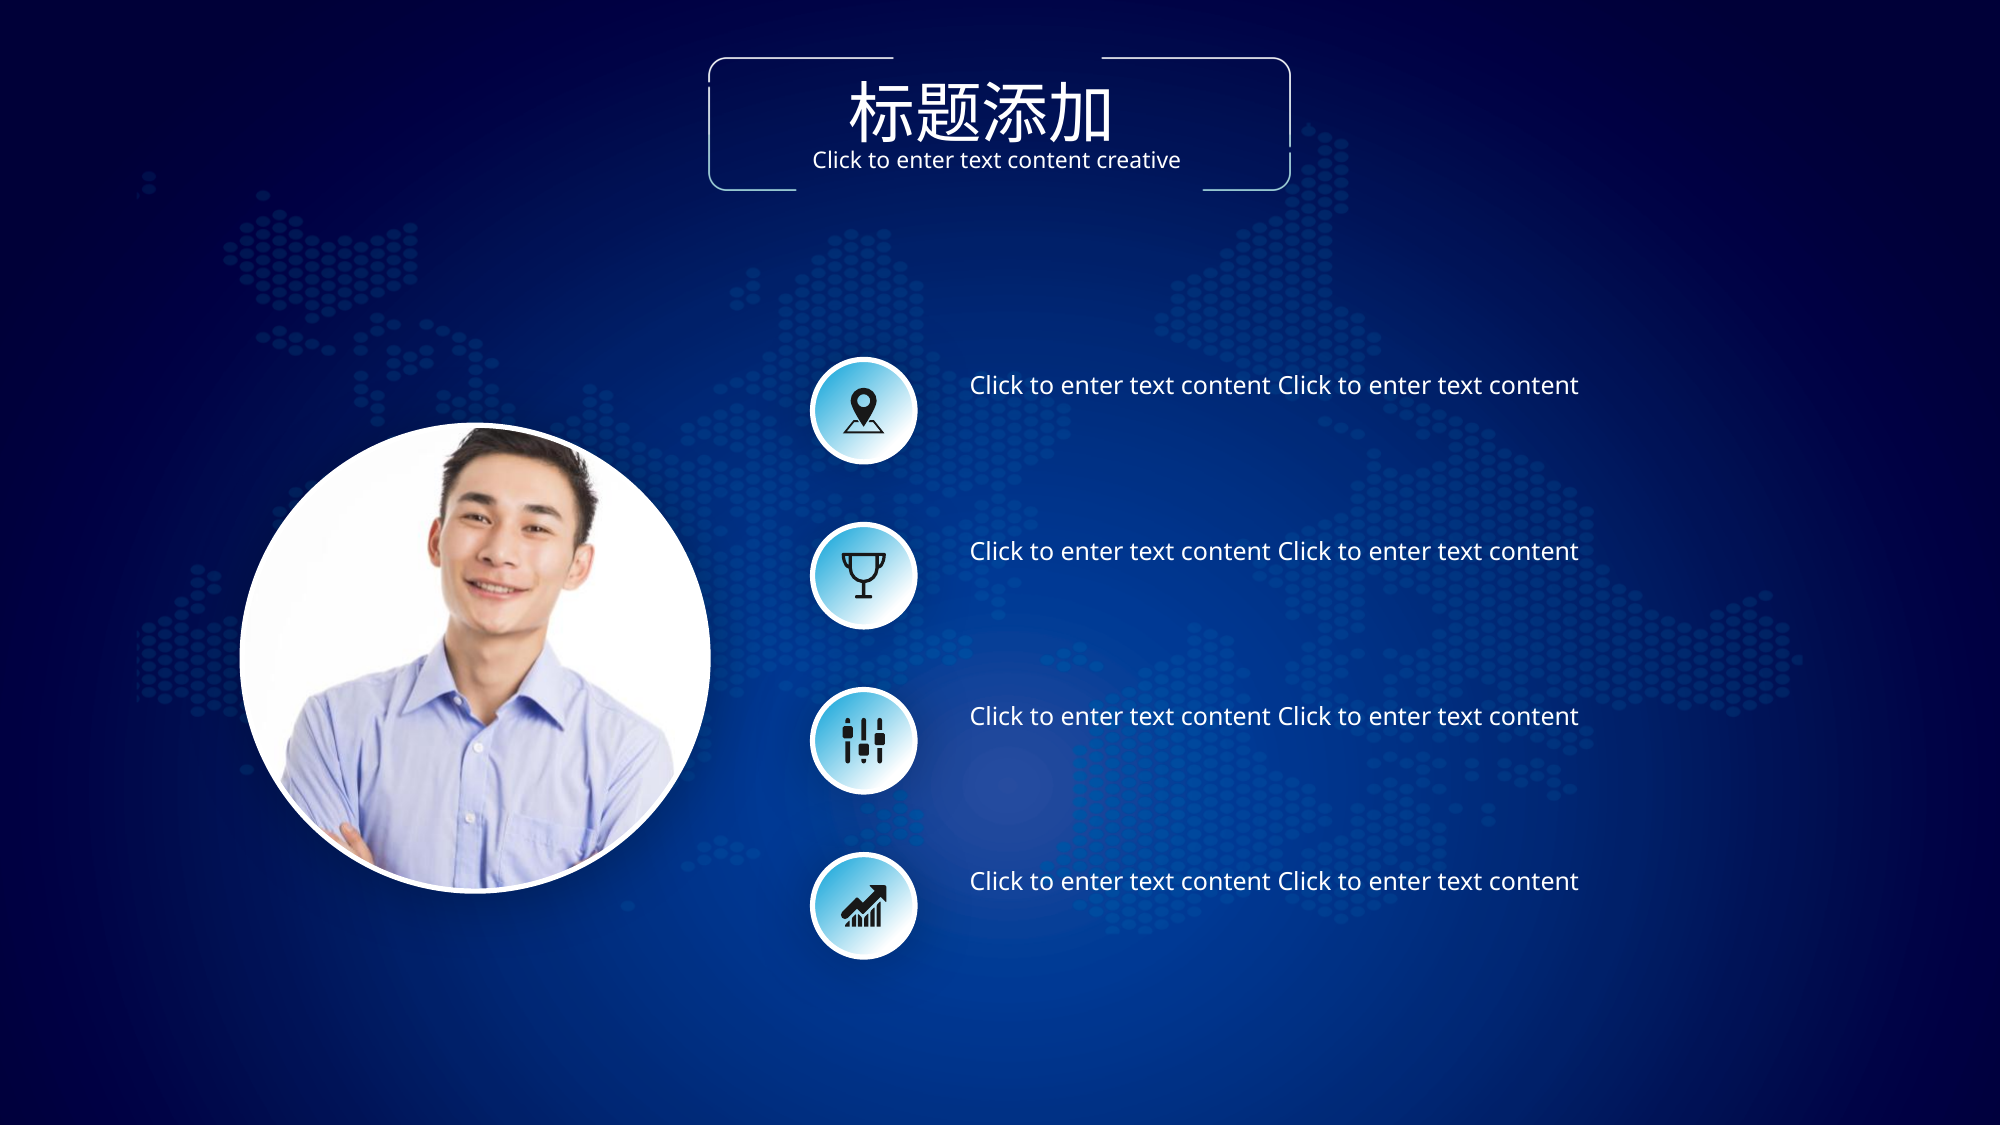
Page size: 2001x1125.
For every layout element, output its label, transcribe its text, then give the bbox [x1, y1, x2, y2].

text_box [873, 732, 886, 765]
text_box [839, 884, 888, 928]
text_box [840, 551, 887, 600]
text_box [811, 688, 917, 794]
text_box Click to enter text content Click to enter text content [954, 527, 1769, 573]
text_box [840, 386, 887, 435]
text_box [857, 716, 870, 765]
text_box Click to enter text content Click to enter text content [954, 857, 1769, 903]
text_box [811, 358, 917, 463]
text_box [241, 424, 710, 893]
picture [0, 0, 2000, 1125]
text_box [811, 523, 917, 628]
text_box [841, 716, 854, 765]
text_box Click to enter text content Click to enter text content [954, 692, 1769, 738]
text_box [876, 716, 884, 731]
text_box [650, 63, 1349, 181]
text_box Click to enter text content Click to enter text content [954, 362, 1769, 408]
text_box [811, 853, 917, 959]
